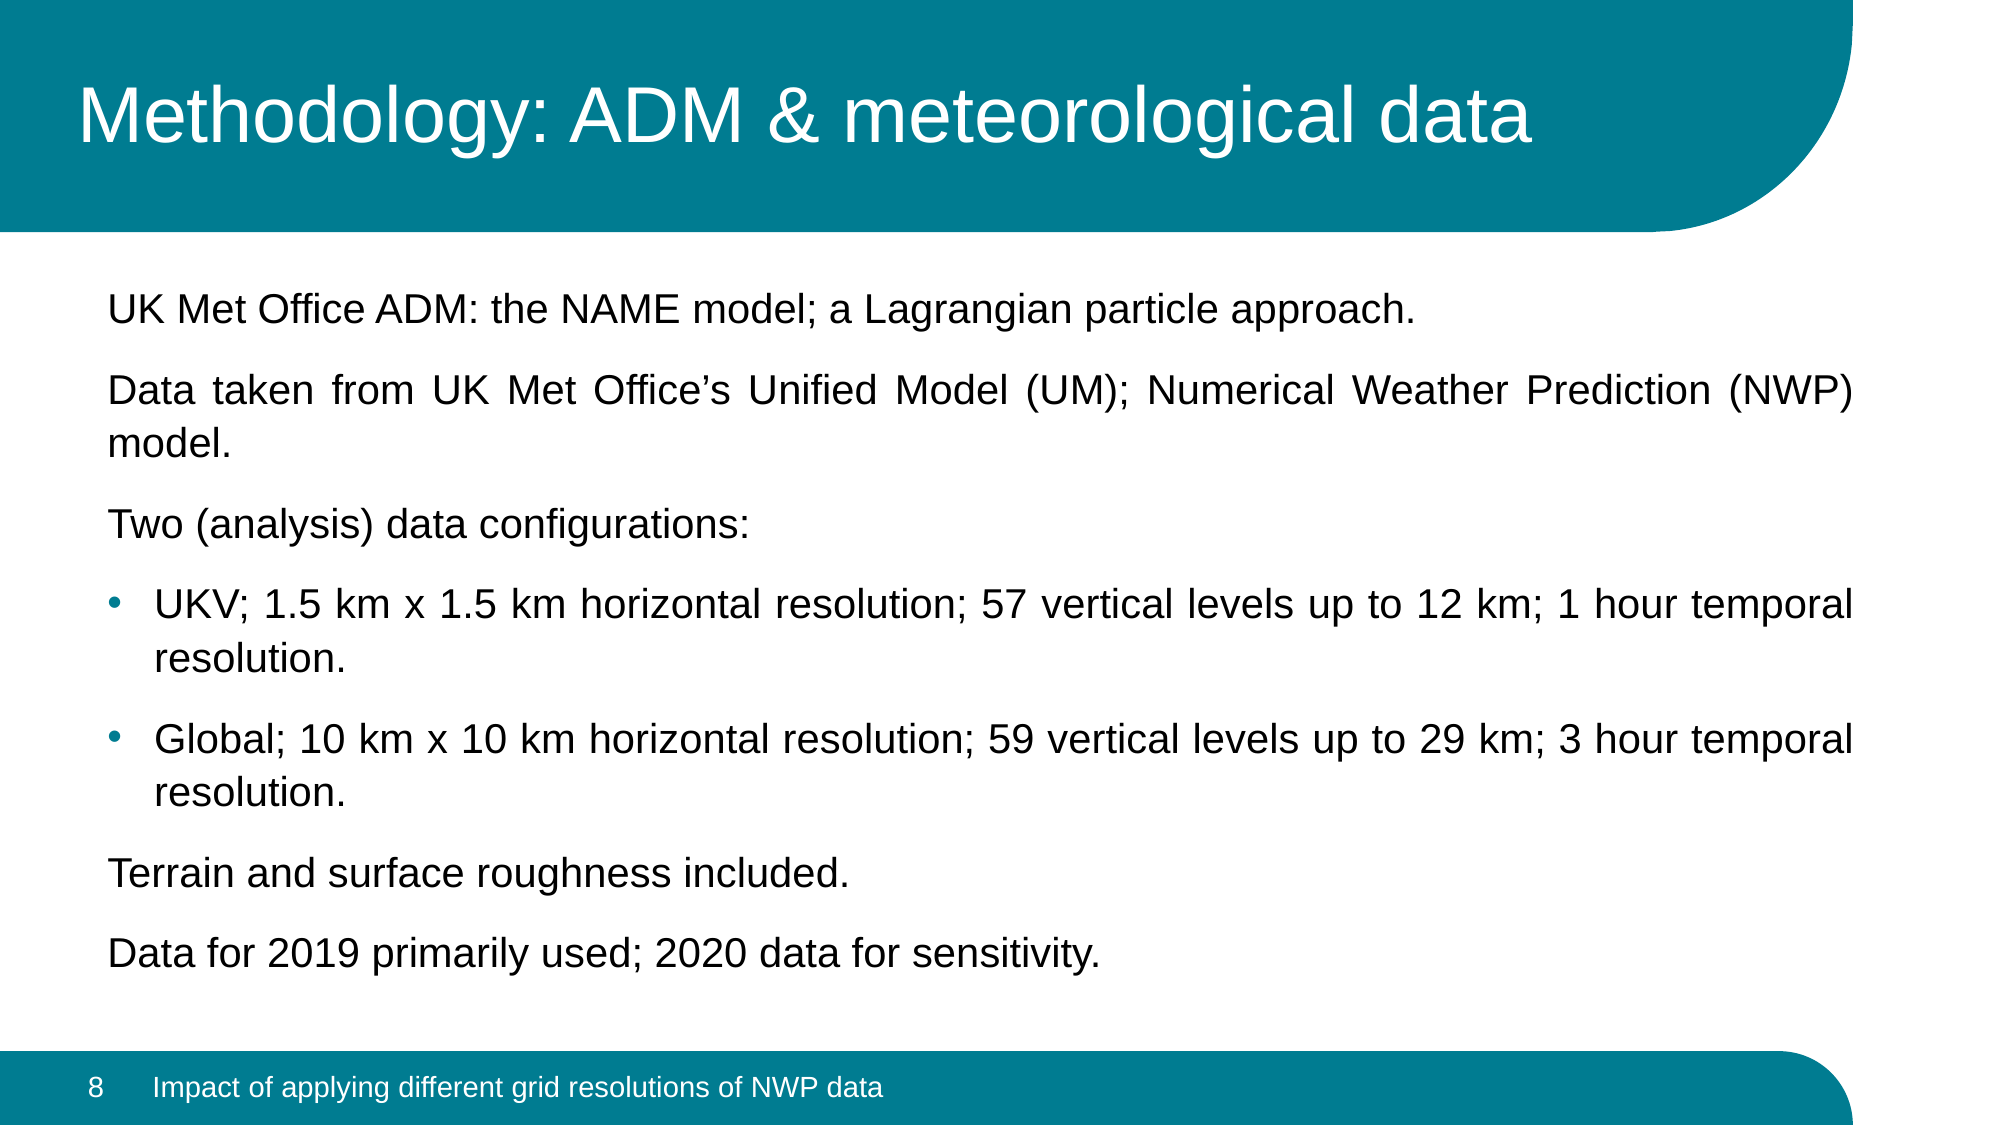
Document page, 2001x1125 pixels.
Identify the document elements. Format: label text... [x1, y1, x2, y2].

slide_number 8 [21, 1056, 120, 1117]
title Methodology: ADM & meteorological data [62, 66, 1788, 227]
list UK Met Office ADM: the NAME model; a Lagrangian particle approach. Data taken from UK Met Office’s Unified Model (UM); Numerical Weather Prediction (NWP) model. Two (analysis) data configurations: UKV; 1.5 km x 1.5 km horizontal resolution; 57 vertical levels up to 12 km; 1 hour temporal resolution. Global; 10 km x 10 km horizontal resolution; 59 vertical levels up to 29 km; 3 hour temporal resolution. Terrain and surface roughness included. Data for 2019 primarily used; 2020 data for sensitivity. [54, 271, 1871, 985]
footer Impact of applying different grid resolutions of NWP data [137, 1056, 1780, 1116]
